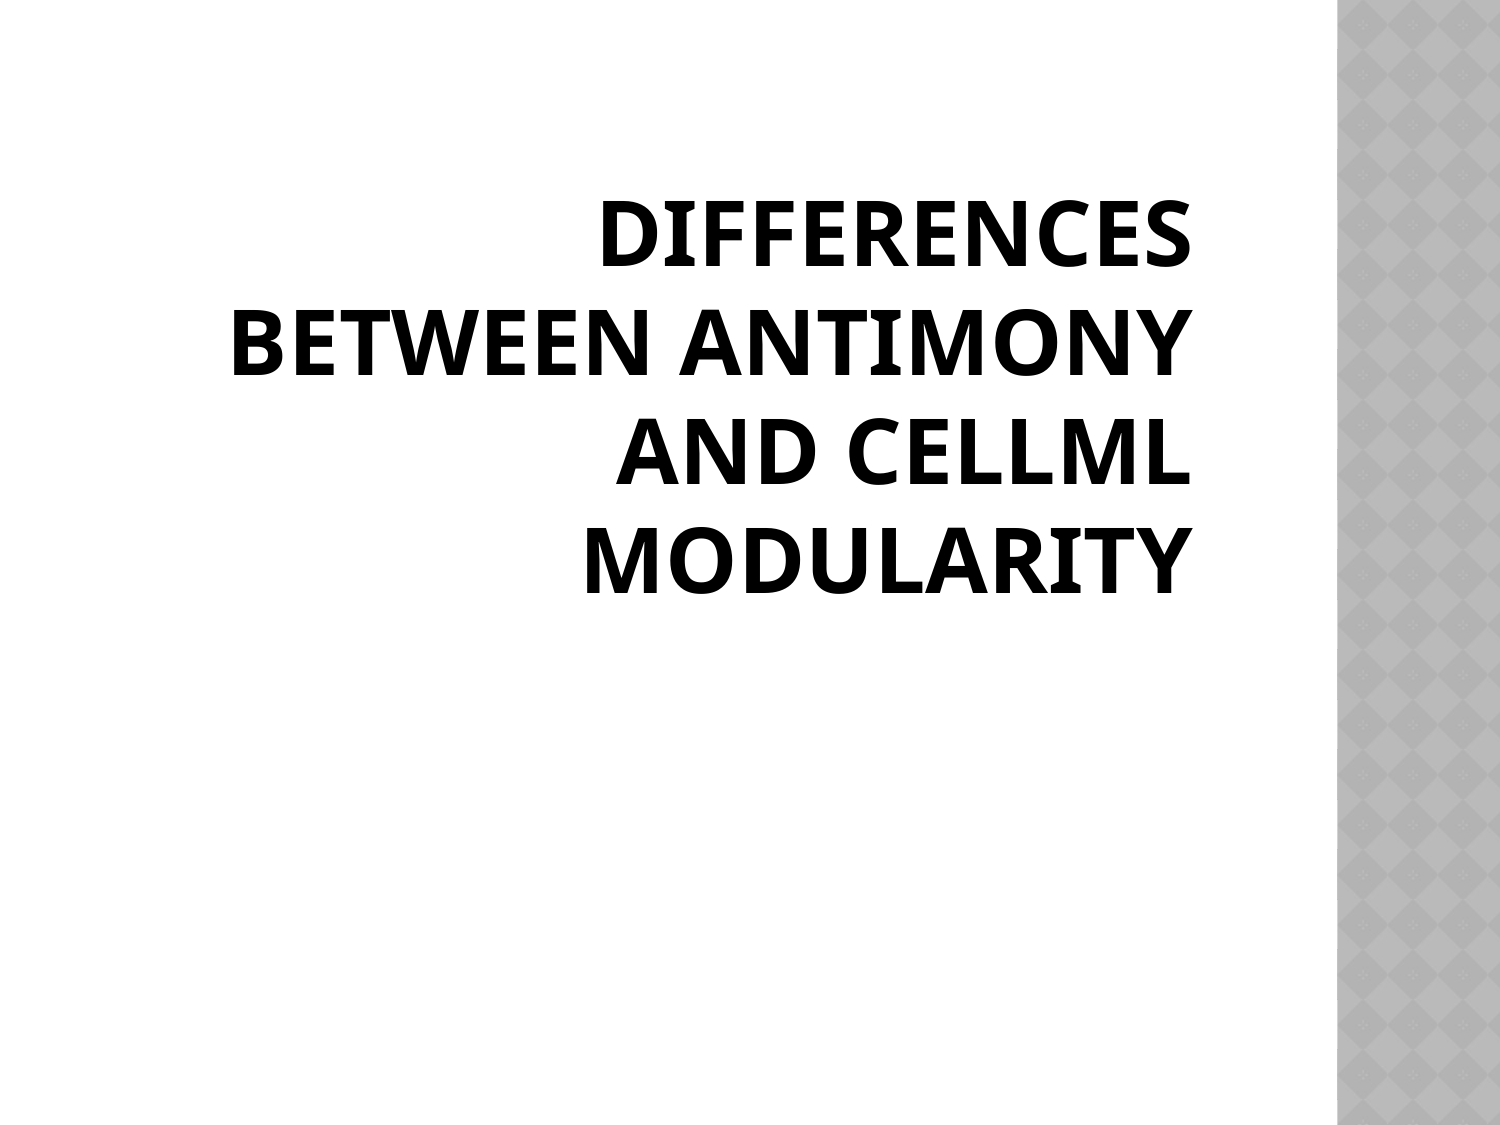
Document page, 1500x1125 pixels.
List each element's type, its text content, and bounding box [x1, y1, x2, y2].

title Differences between Antimony and CellML modularity [174, 174, 1202, 687]
